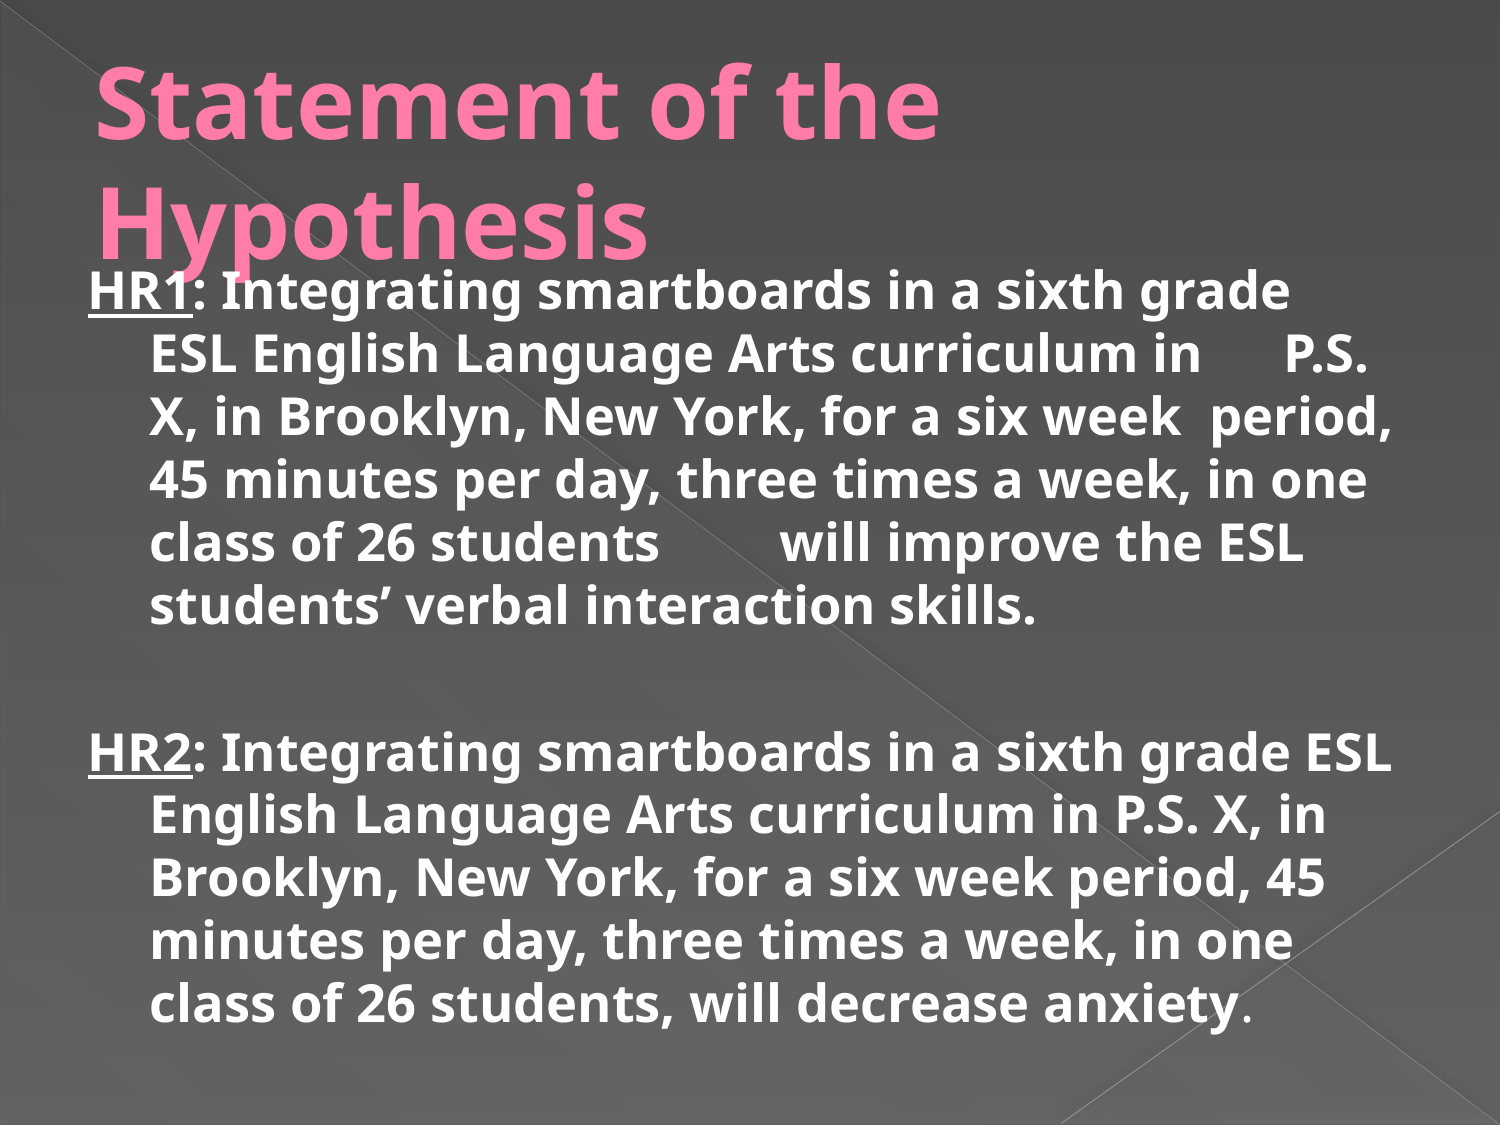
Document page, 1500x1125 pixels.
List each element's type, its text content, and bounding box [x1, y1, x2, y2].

title Statement of the Hypothesis [0, 43, 1500, 275]
text_box [237, 287, 1438, 348]
list HR1: Integrating smartboards in a sixth grade ESL English Language Arts curriculum in P.S. X, in Brooklyn, New York, for a six week period, 45 minutes per day, three times a week, in one class of 26 students will improve the ESL students’ verbal interaction skills. HR2: Integrating smartboards in a sixth grade ESL English Language Arts curriculum in P.S. X, in Brooklyn, New York, for a six week period, 45 minutes per day, three times a week, in one class of 26 students, will decrease anxiety. [62, 249, 1425, 1059]
